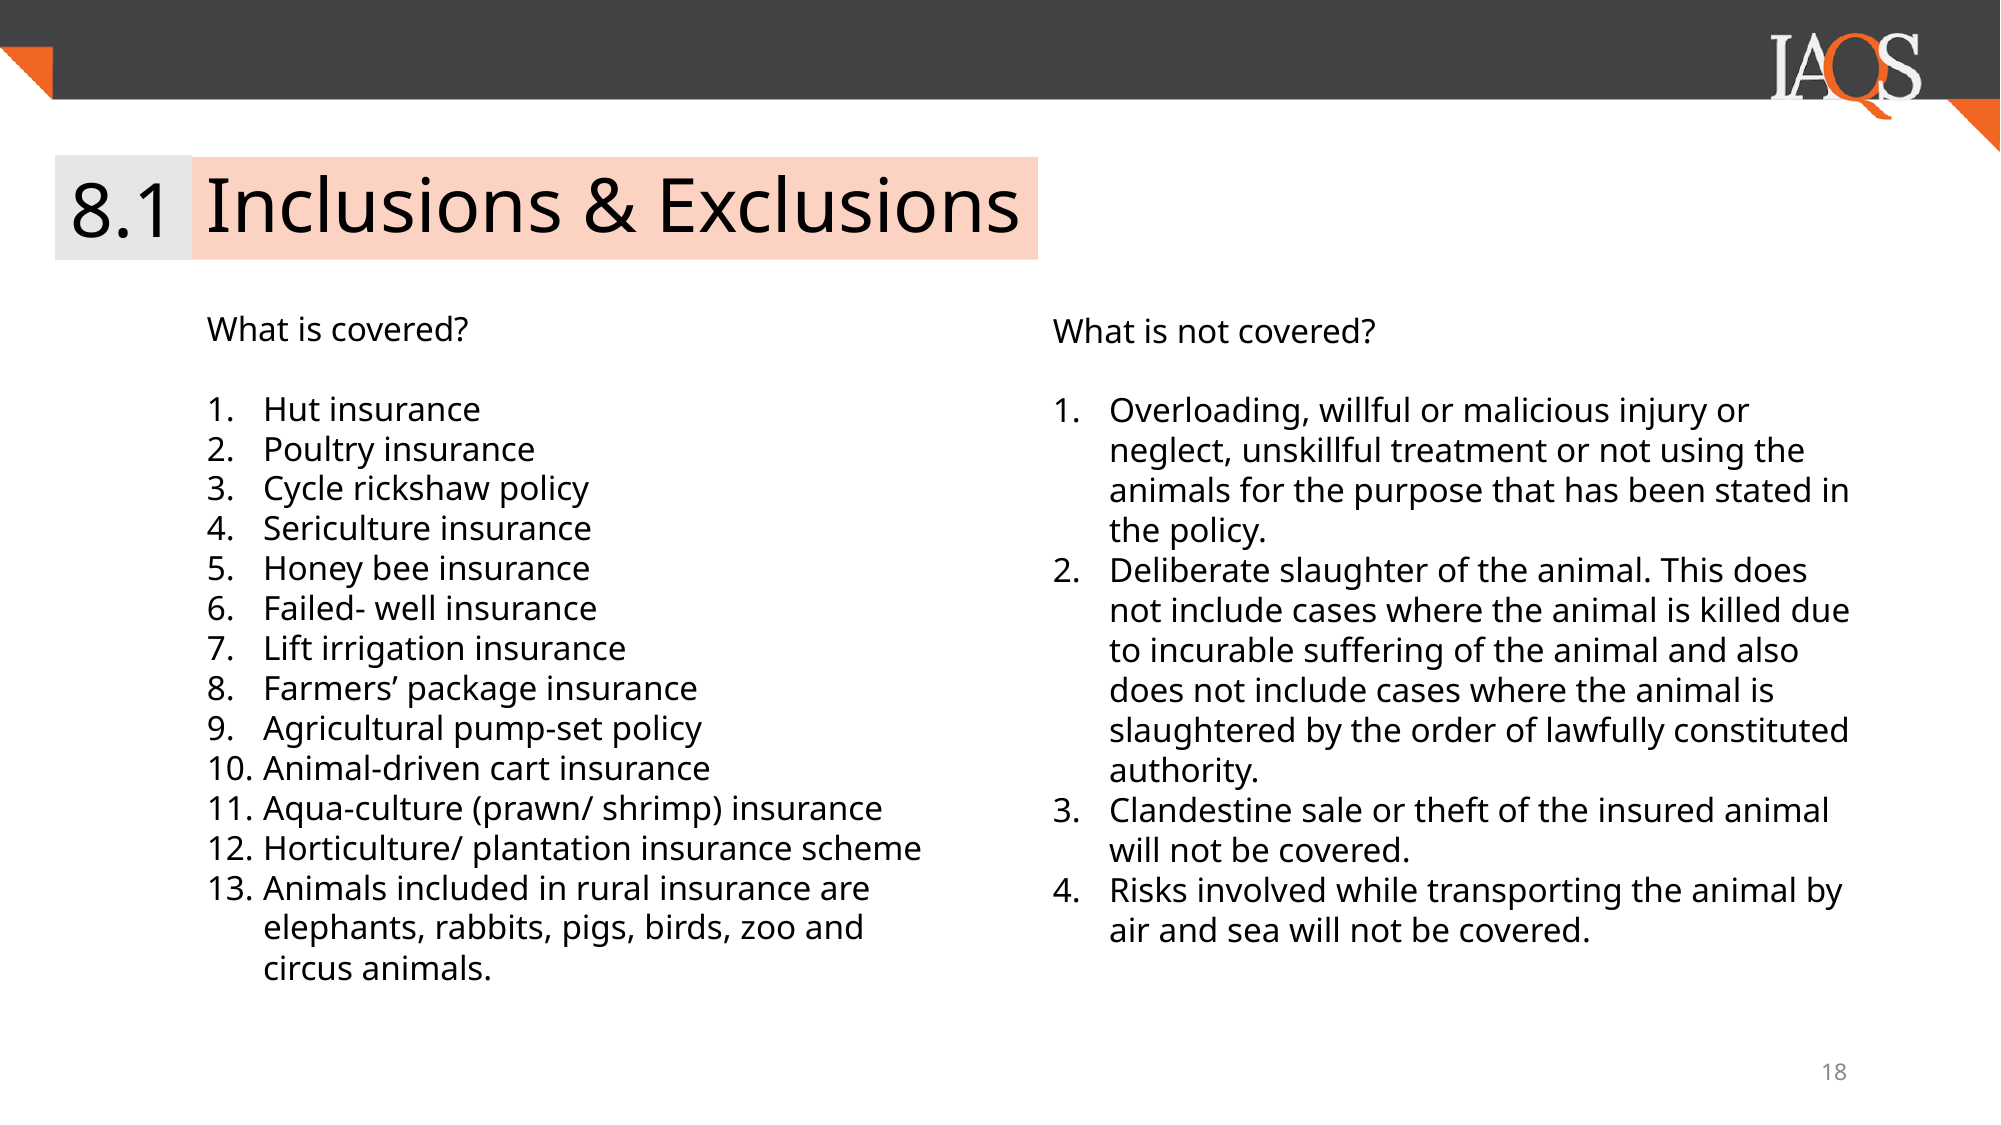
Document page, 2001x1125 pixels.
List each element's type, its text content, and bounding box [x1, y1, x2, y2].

text_box What is not covered? Overloading, willful or malicious injury or neglect, unskillful treatment or not using the animals for the purpose that has been stated in the policy. Deliberate slaughter of the animal. This does not include cases where the animal is killed due to incurable suffering of the animal and also does not include cases where the animal is slaughtered by the order of lawfully constituted authority. Clandestine sale or theft of the insured animal will not be covered. Risks involved while transporting the animal by air and sea will not be covered. [1037, 302, 1868, 957]
picture [0, 0, 2000, 152]
text_box What is covered? Hut insurance Poultry insurance Cycle rickshaw policy Sericulture insurance Honey bee insurance Failed- well insurance Lift irrigation insurance Farmers’ package insurance Agricultural pump-set policy Animal-driven cart insurance Aqua-culture (prawn/ shrimp) insurance Horticulture/ plantation insurance scheme Animals included in rural insurance are elephants, rabbits, pigs, birds, zoo and circus animals. [191, 300, 968, 995]
title Inclusions & Exclusions [192, 156, 1038, 260]
text_box 8.1 [55, 155, 192, 261]
slide_number ‹#› [1412, 1042, 1863, 1103]
